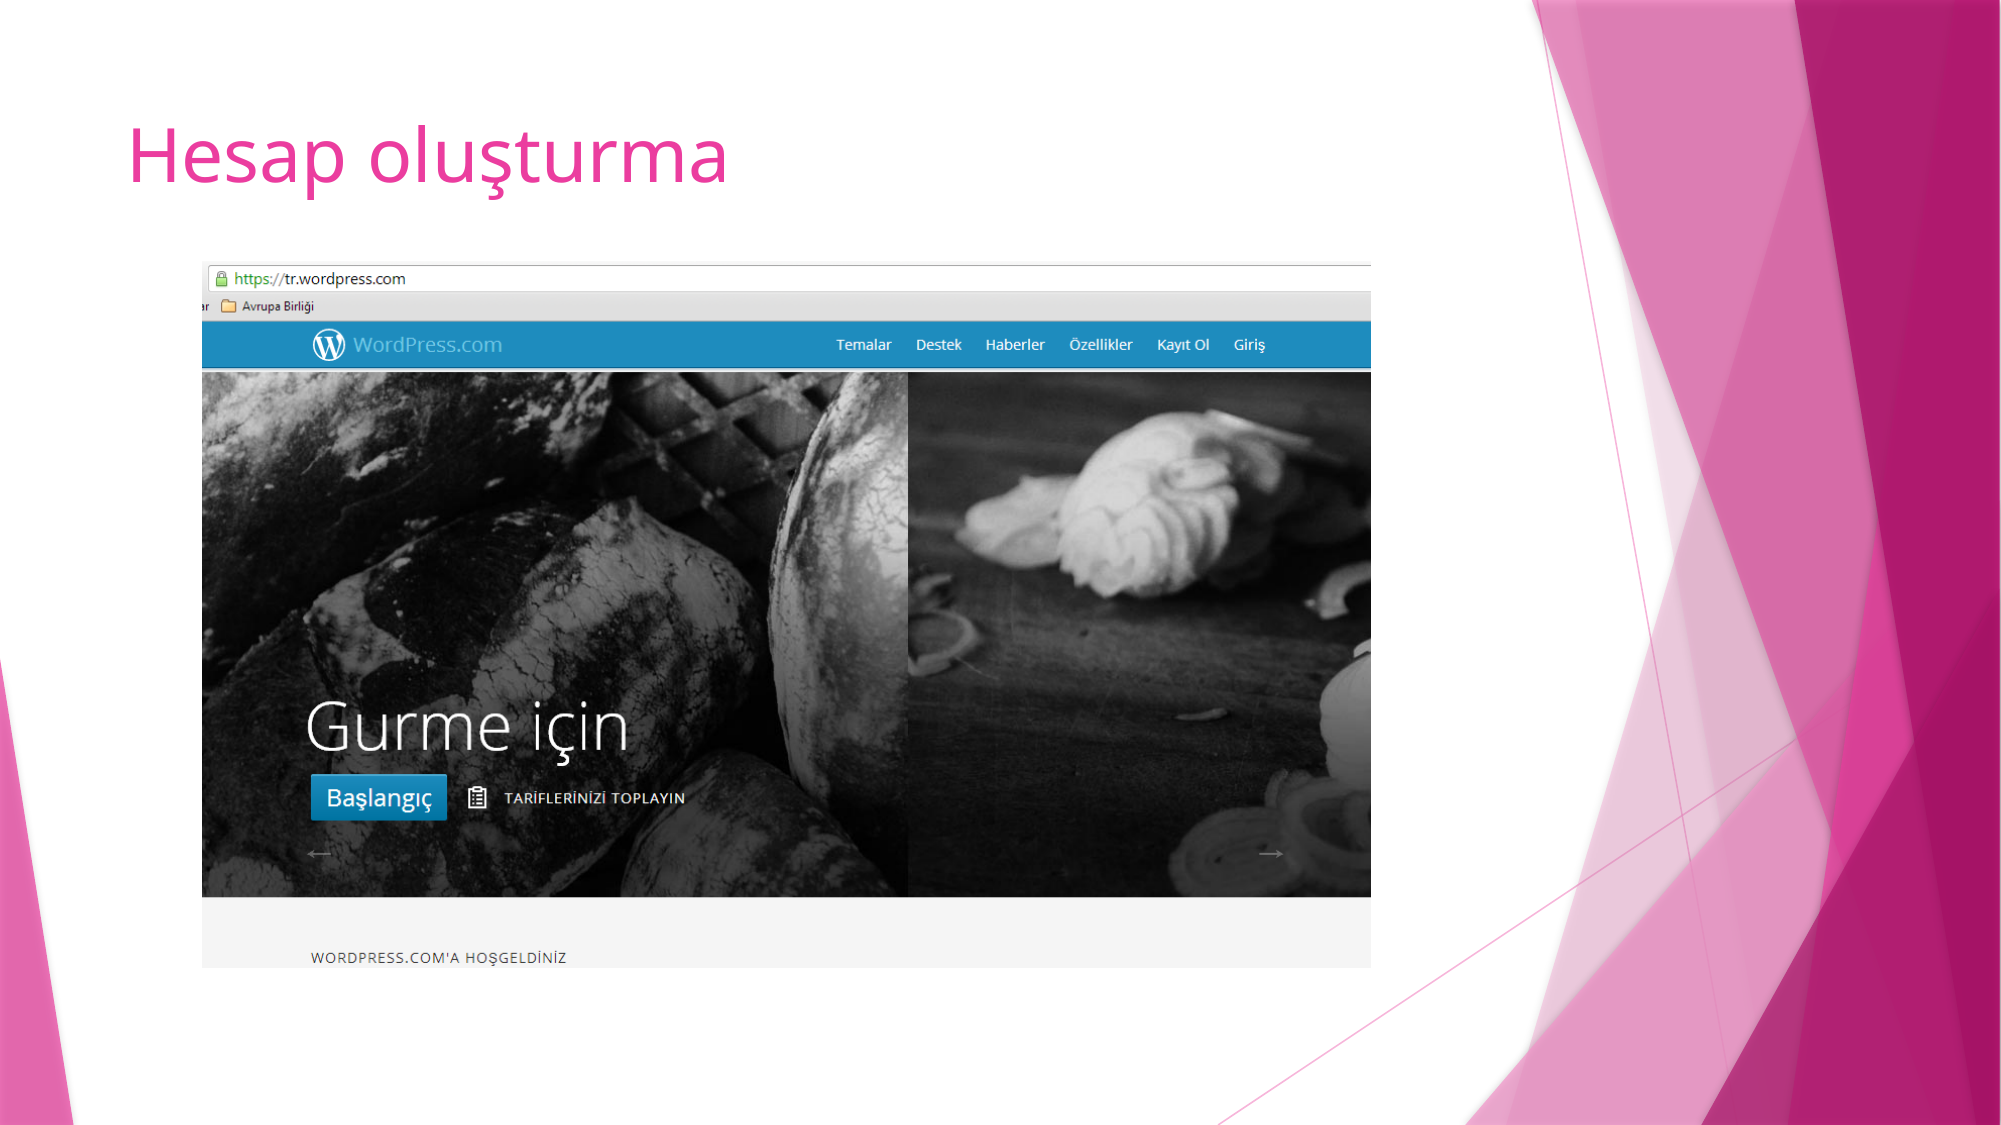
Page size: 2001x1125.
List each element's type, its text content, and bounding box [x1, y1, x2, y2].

title Hesap oluşturma [111, 99, 1522, 317]
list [201, 261, 1371, 969]
